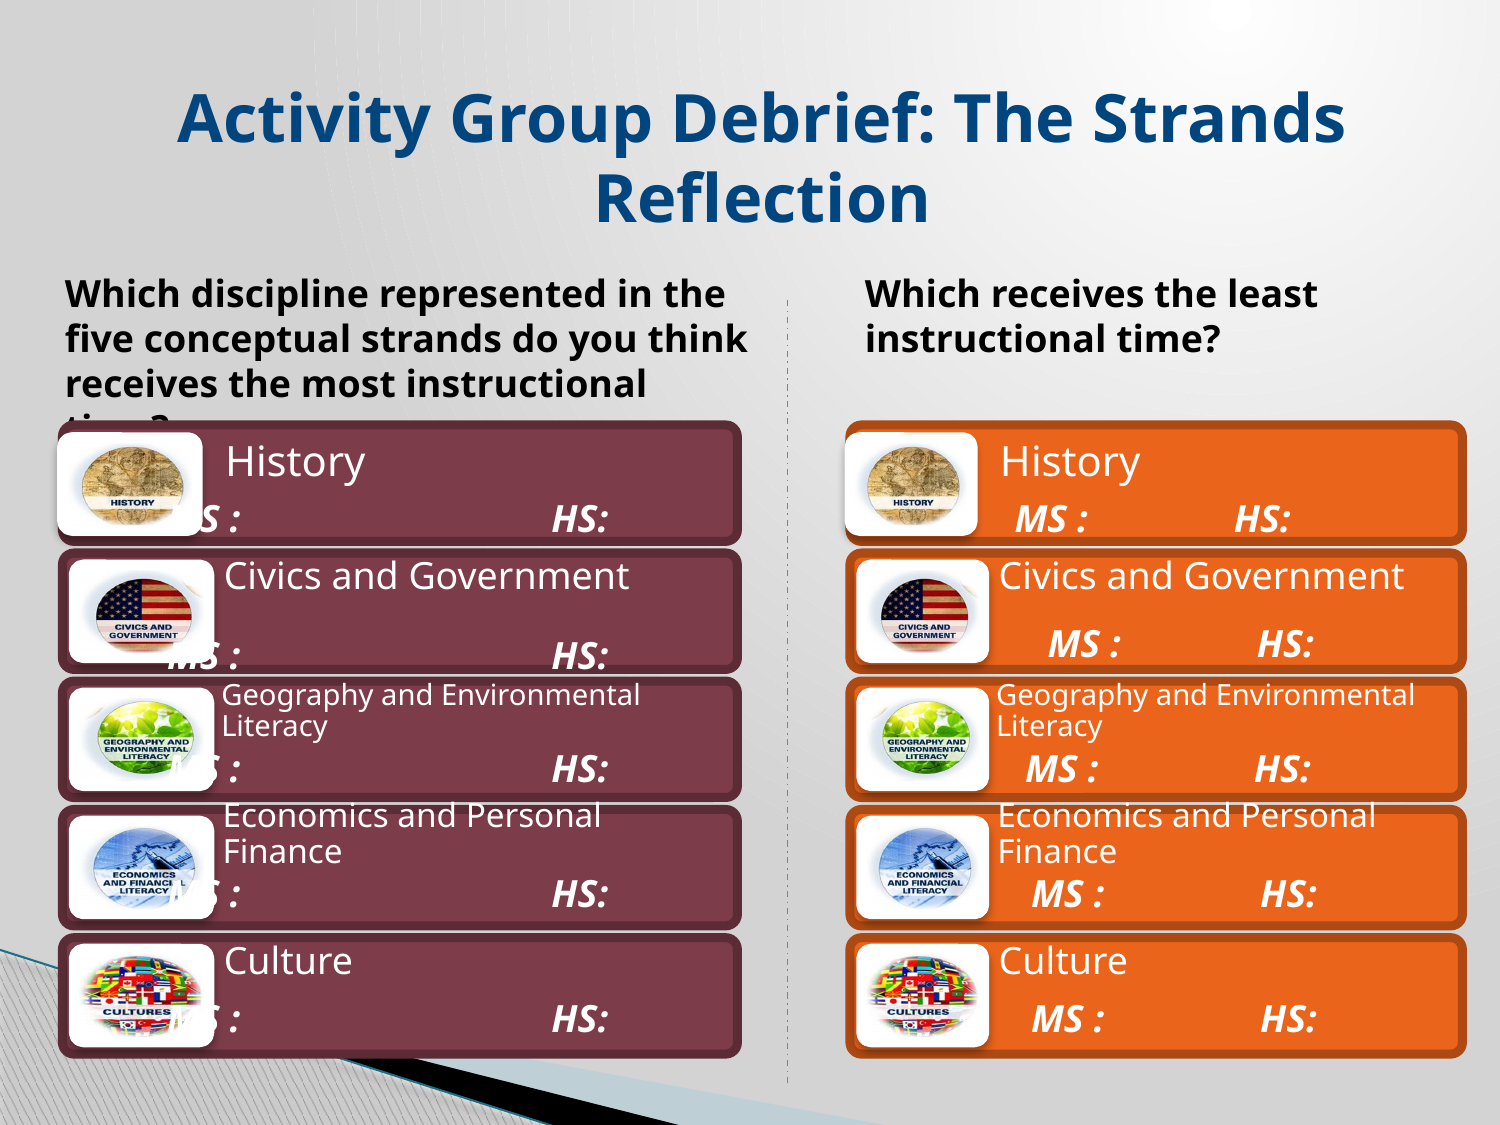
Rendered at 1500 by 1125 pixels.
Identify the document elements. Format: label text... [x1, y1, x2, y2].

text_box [849, 424, 1463, 1055]
text_box Which receives the least instructional time? [849, 262, 1425, 368]
text_box Which discipline represented in the five conceptual strands do you think receives the most instructional time? [50, 262, 775, 458]
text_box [62, 424, 738, 1055]
text_box Activity Group Debrief: The Strands Reflection [74, 149, 1450, 250]
